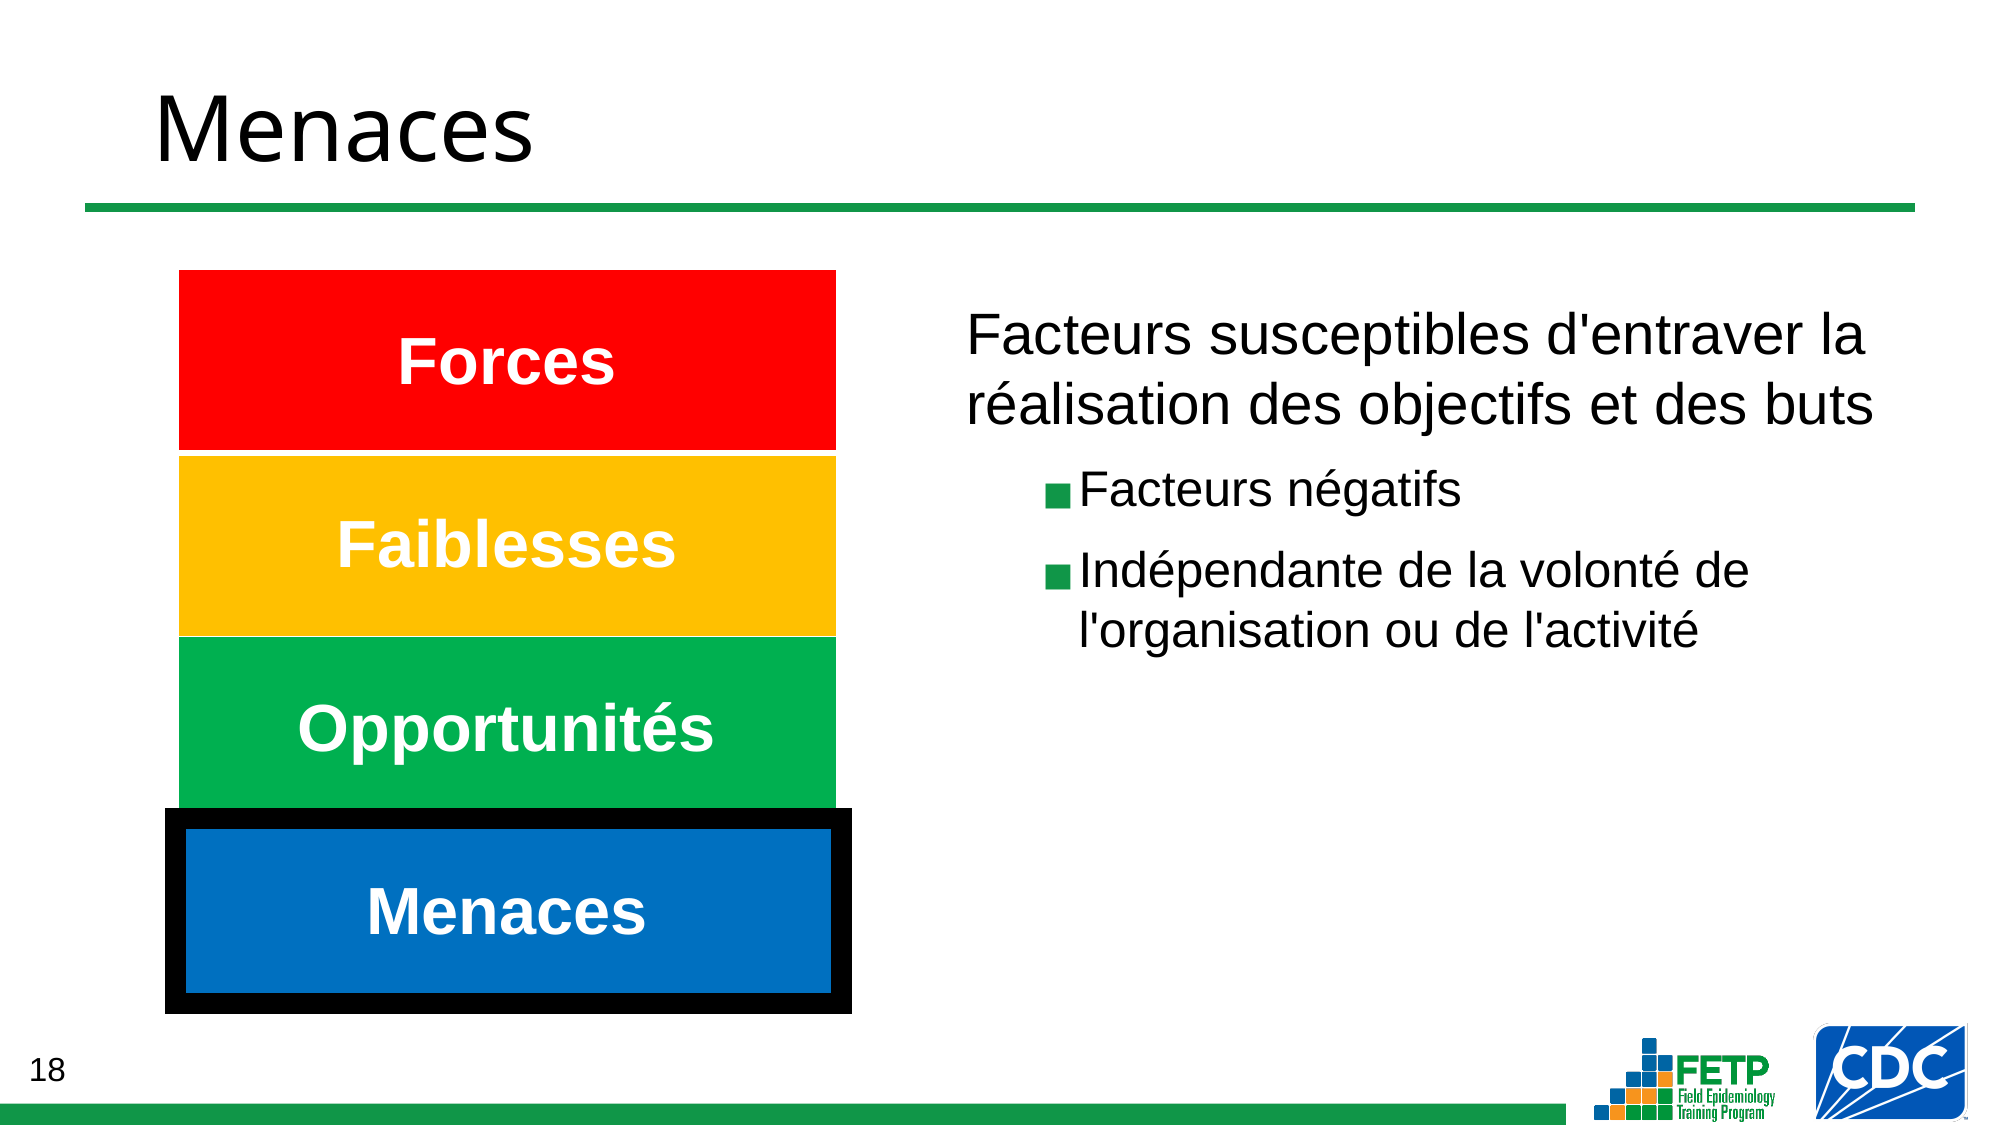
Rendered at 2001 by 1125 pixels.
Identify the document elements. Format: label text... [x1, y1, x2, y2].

text_box Facteurs susceptibles d'entraver la réalisation des objectifs et des buts Facteurs négatifs Indépendante de la volonté de l'organisation ou de l'activité [951, 288, 1900, 1022]
table_cell Opportunités [179, 637, 836, 818]
text_box [175, 818, 842, 1004]
table_cell Faiblesses [179, 456, 836, 636]
picture [1813, 1023, 1968, 1122]
title Menaces [137, 75, 1863, 207]
picture [1594, 1038, 1775, 1122]
table_header Forces [179, 270, 836, 450]
